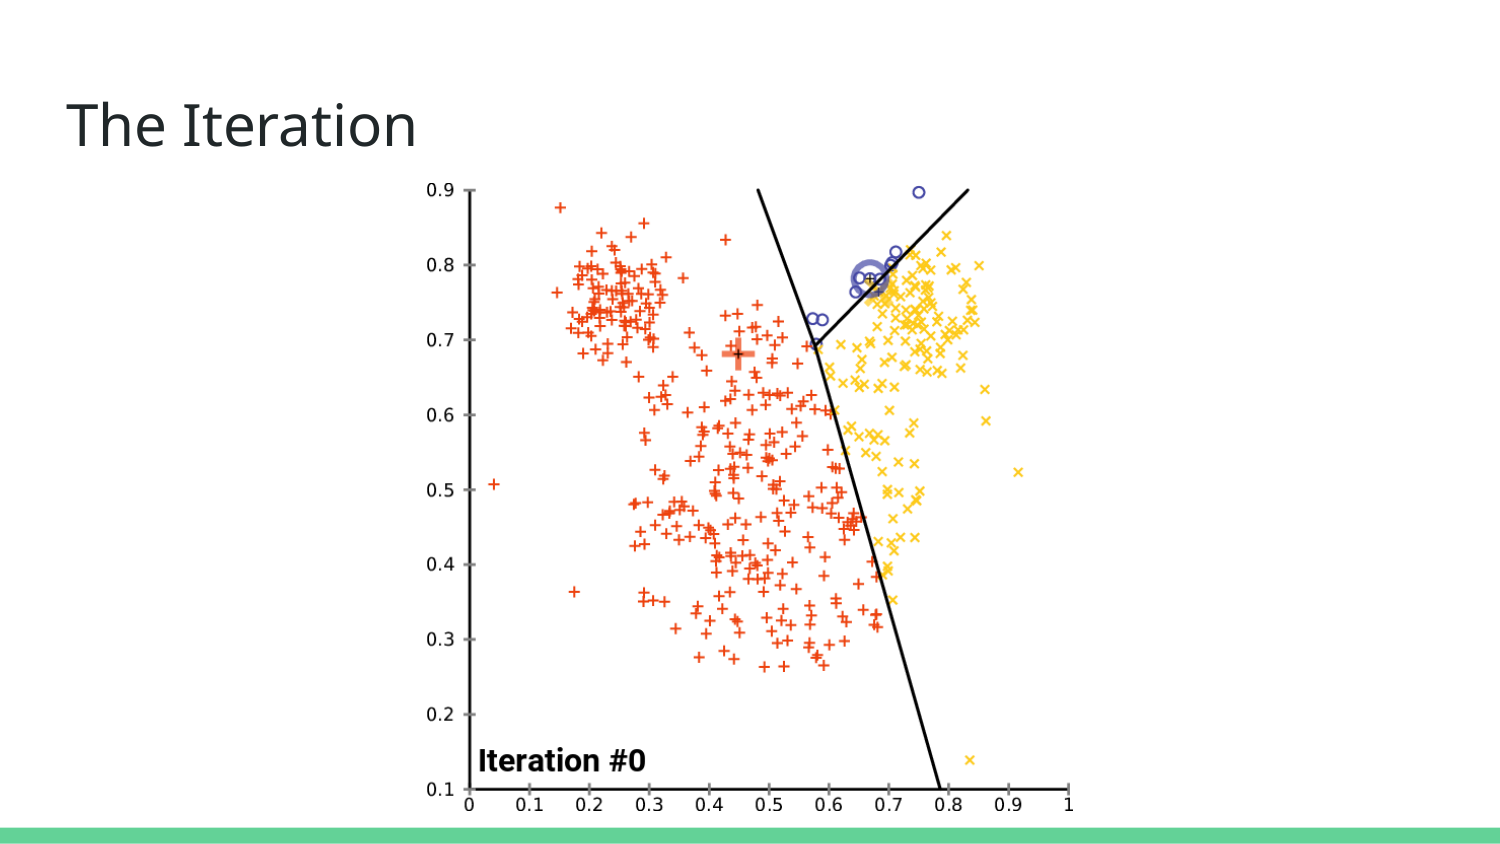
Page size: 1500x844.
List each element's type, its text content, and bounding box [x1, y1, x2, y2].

title The Iteration [51, 72, 1449, 167]
picture [427, 183, 1073, 811]
